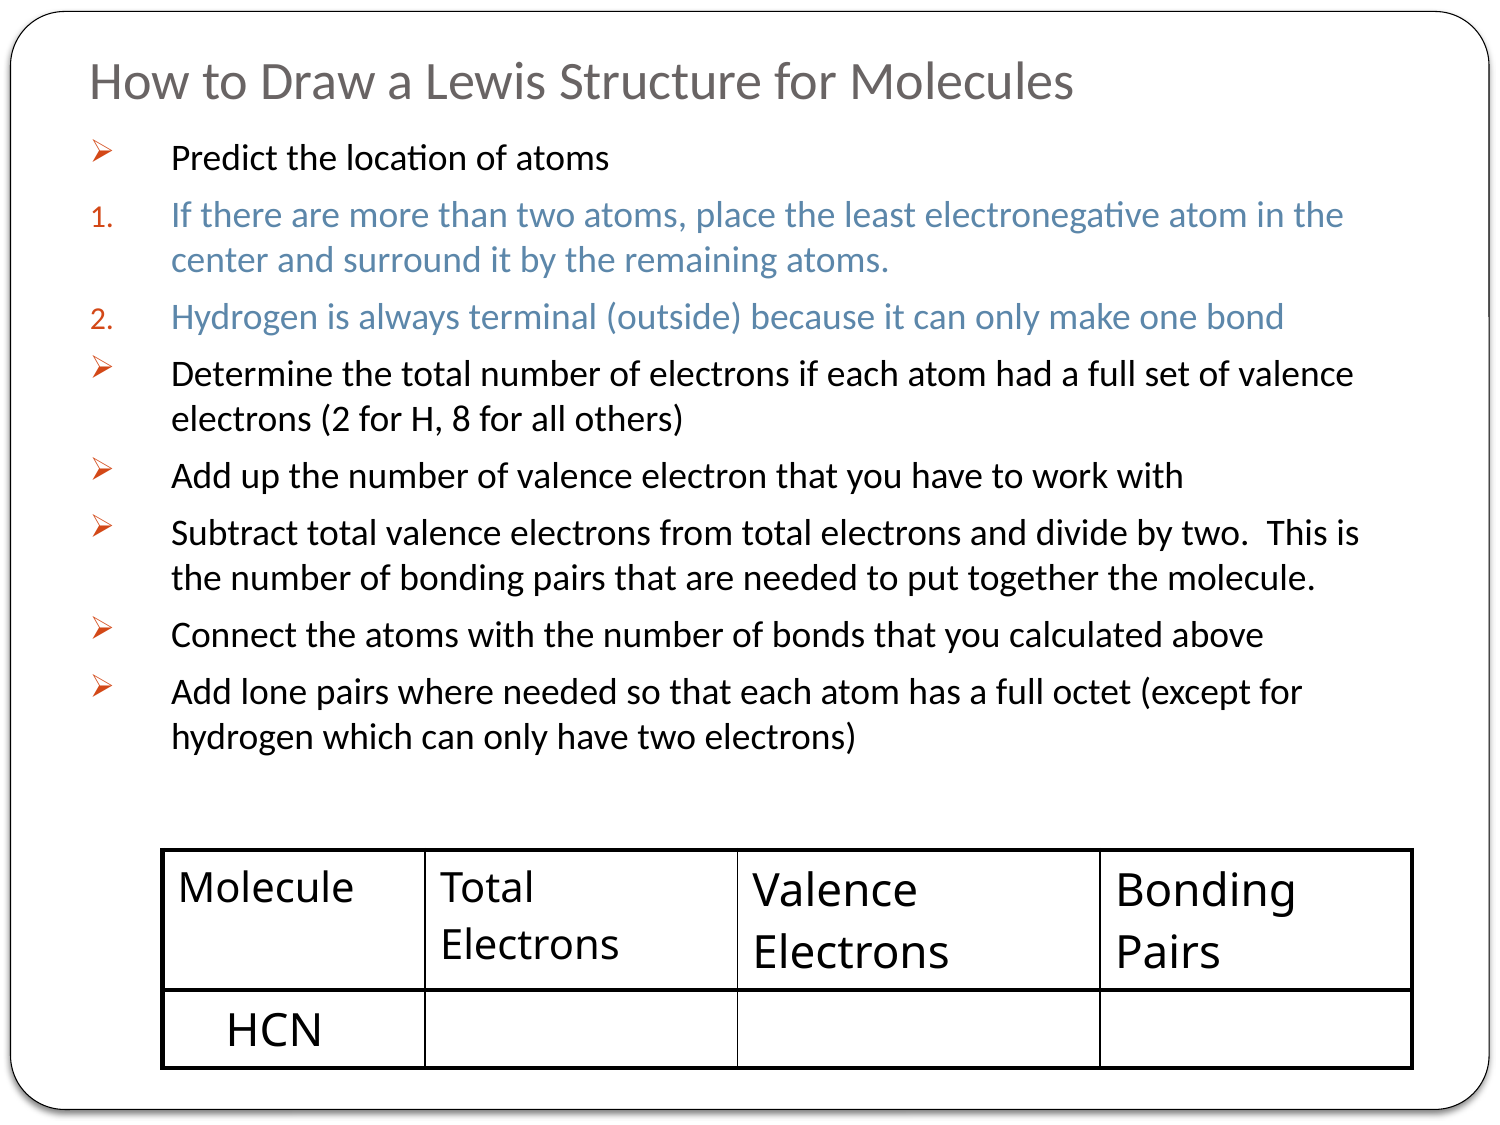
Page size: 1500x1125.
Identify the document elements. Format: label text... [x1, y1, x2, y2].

list Predict the location of atoms If there are more than two atoms, place the least electronegative atom in the center and surround it by the remaining atoms. Hydrogen is always terminal (outside) because it can only make one bond Determine the total number of electrons if each atom had a full set of valence electrons (2 for H, 8 for all others) Add up the number of valence electron that you have to work with Subtract total valence electrons from total electrons and divide by two. This is the number of bonding pairs that are needed to put together the molecule. Connect the atoms with the number of bonds that you calculated above Add lone pairs where needed so that each atom has a full octet (except for hydrogen which can only have two electrons) [75, 125, 1413, 800]
table_header Total Electrons [426, 852, 737, 988]
table_cell HCN [165, 992, 424, 1066]
table_header Molecule [165, 852, 424, 988]
table_cell [738, 992, 1099, 1066]
table_header Valence Electrons [738, 852, 1099, 988]
table_header Bonding Pairs [1101, 852, 1410, 988]
table_cell [426, 992, 737, 1066]
title How to Draw a Lewis Structure for Molecules [75, 37, 1425, 125]
table_cell [1101, 992, 1410, 1066]
